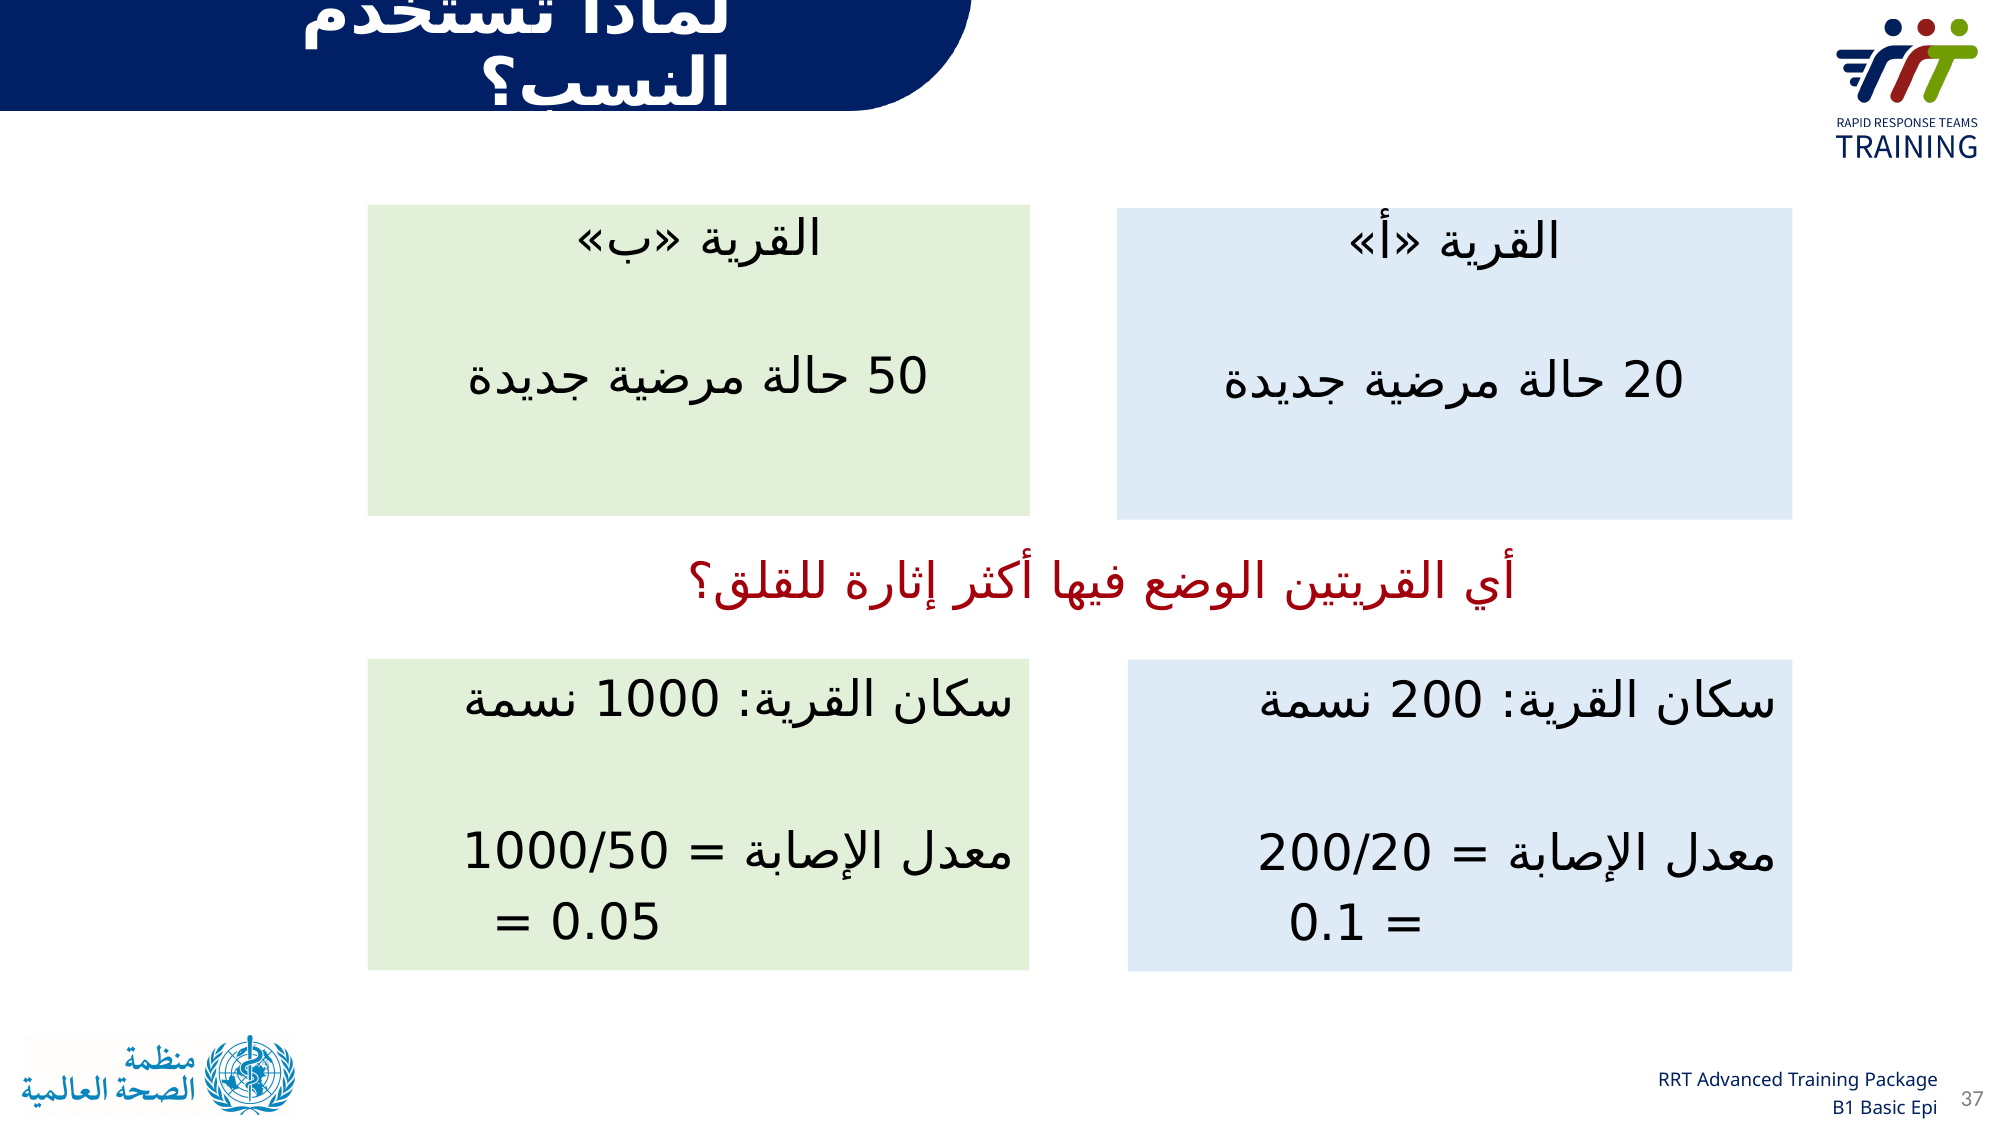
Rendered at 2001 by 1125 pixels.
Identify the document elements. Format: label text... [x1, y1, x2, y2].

picture [1835, 19, 1978, 167]
list القرية «أ» 20 حالة مرضية جديدة [1116, 207, 1793, 521]
title لماذا تُستخدم النسب؟ [38, 0, 741, 102]
picture [0, 0, 972, 111]
text_box أي القريتين الوضع فيها أكثر إثارة للقلق؟ [653, 541, 1525, 616]
picture [252, 1050, 258, 1059]
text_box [367, 658, 1030, 971]
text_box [1127, 659, 1793, 972]
picture [22, 1035, 295, 1115]
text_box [367, 204, 1031, 517]
